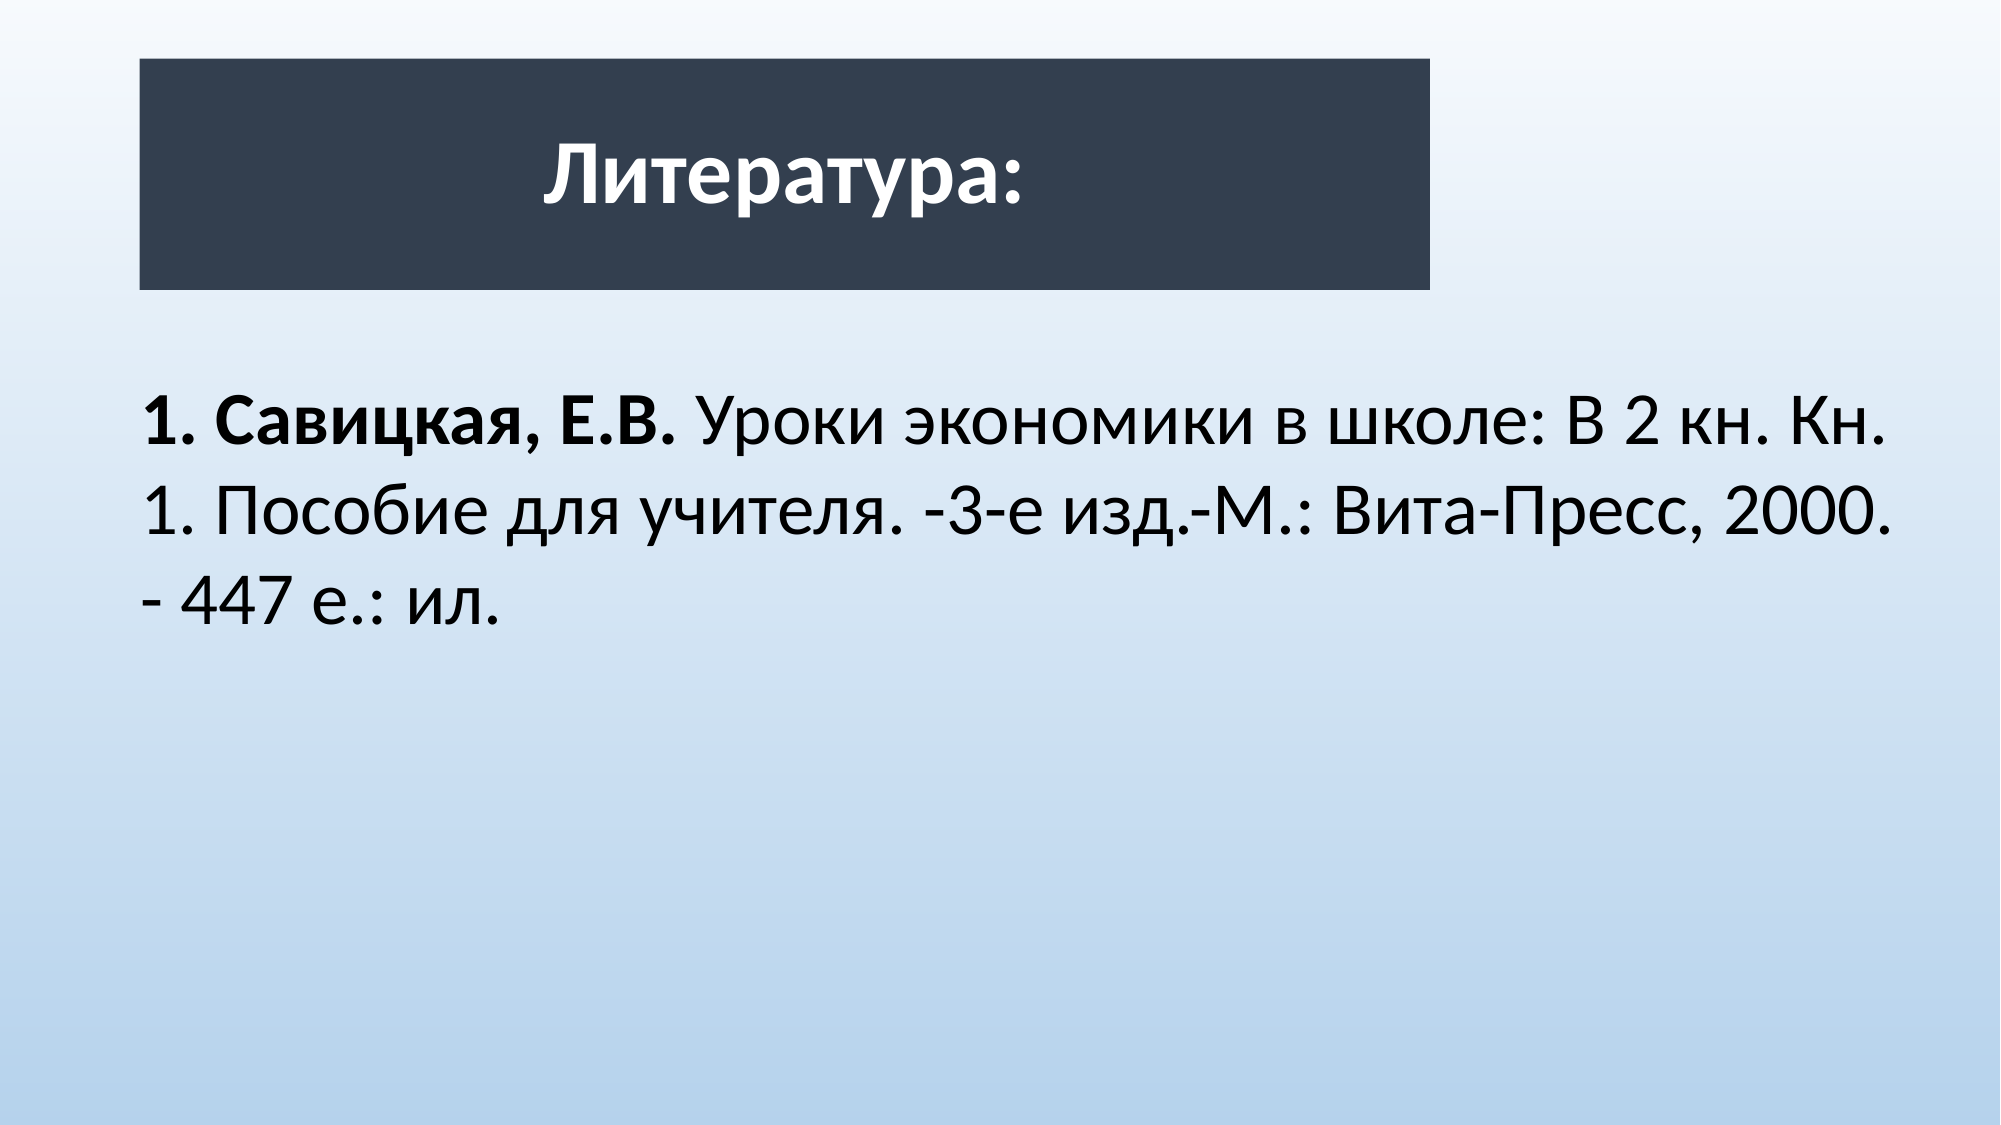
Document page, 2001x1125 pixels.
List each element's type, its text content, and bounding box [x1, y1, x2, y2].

text_box Литература: [139, 58, 1430, 290]
text_box 1. Савицкая, Е.В. Уроки экономики в школе: В 2 кн. Кн. 1. Пособие для учителя. -3-е изд.-М.: Вита-Пресс, 2000. - 447 е.: ил. [126, 361, 1936, 647]
